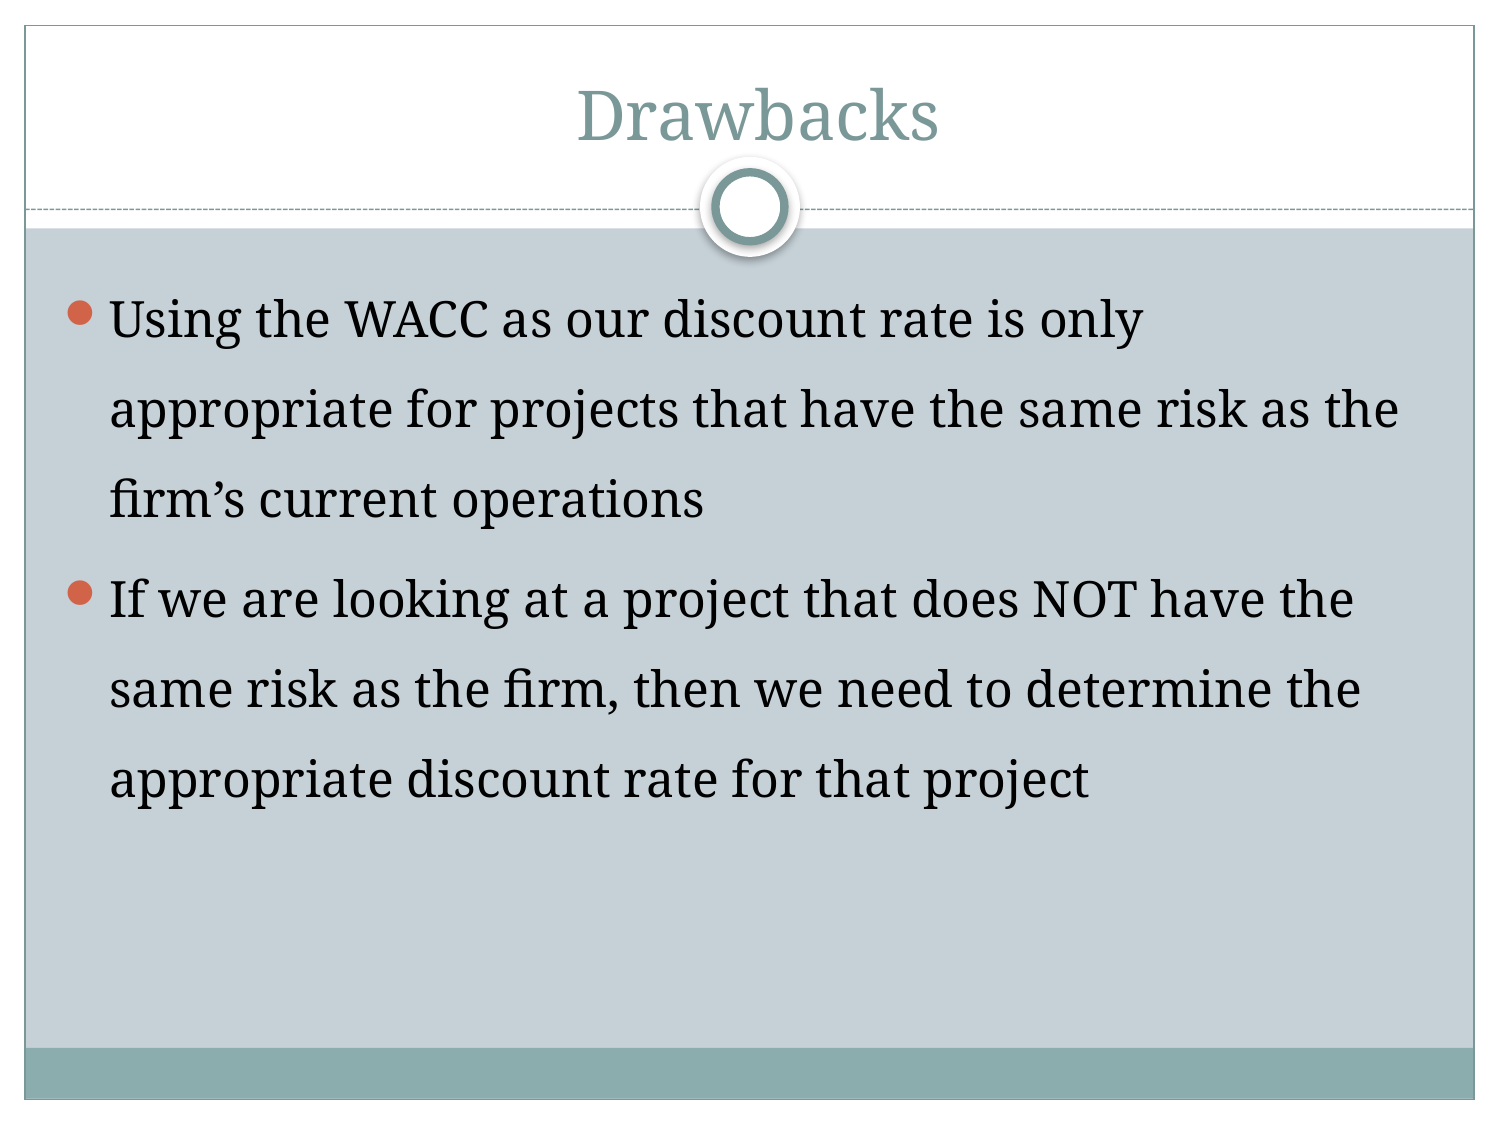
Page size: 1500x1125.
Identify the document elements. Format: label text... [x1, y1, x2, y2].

list Using the WACC as our discount rate is only appropriate for projects that have the same risk as the firm’s current operations If we are looking at a project that does NOT have the same risk as the firm, then we need to determine the appropriate discount rate for that project [49, 250, 1445, 1063]
title Drawbacks [49, 37, 1450, 162]
